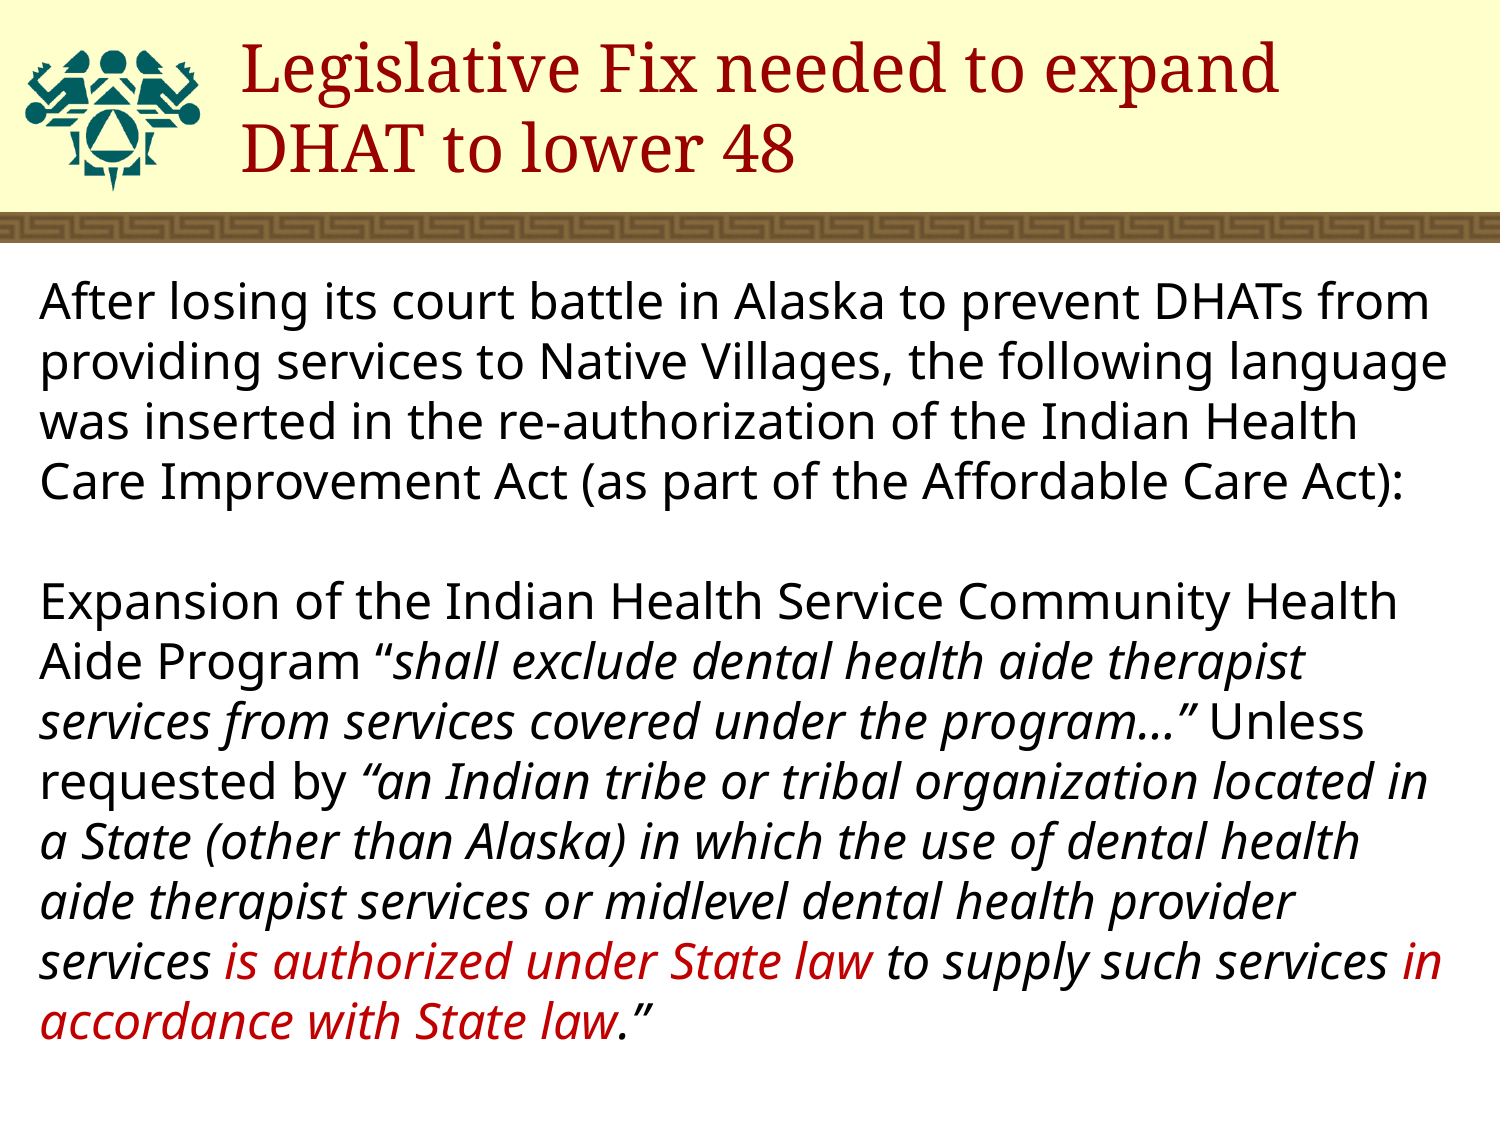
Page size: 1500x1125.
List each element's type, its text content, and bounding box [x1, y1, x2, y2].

text_box After losing its court battle in Alaska to prevent DHATs from providing services to Native Villages, the following language was inserted in the re-authorization of the Indian Health Care Improvement Act (as part of the Affordable Care Act): Expansion of the Indian Health Service Community Health Aide Program “shall exclude dental health aide therapist services from services covered under the program…” Unless requested by “an Indian tribe or tribal organization located in a State (other than Alaska) in which the use of dental health aide therapist services or midlevel dental health provider services is authorized under State law to supply such services in accordance with State law.” [24, 262, 1475, 1058]
picture [0, 212, 1500, 243]
picture [12, 37, 213, 206]
title Legislative Fix needed to expand DHAT to lower 48 [224, 12, 1426, 201]
